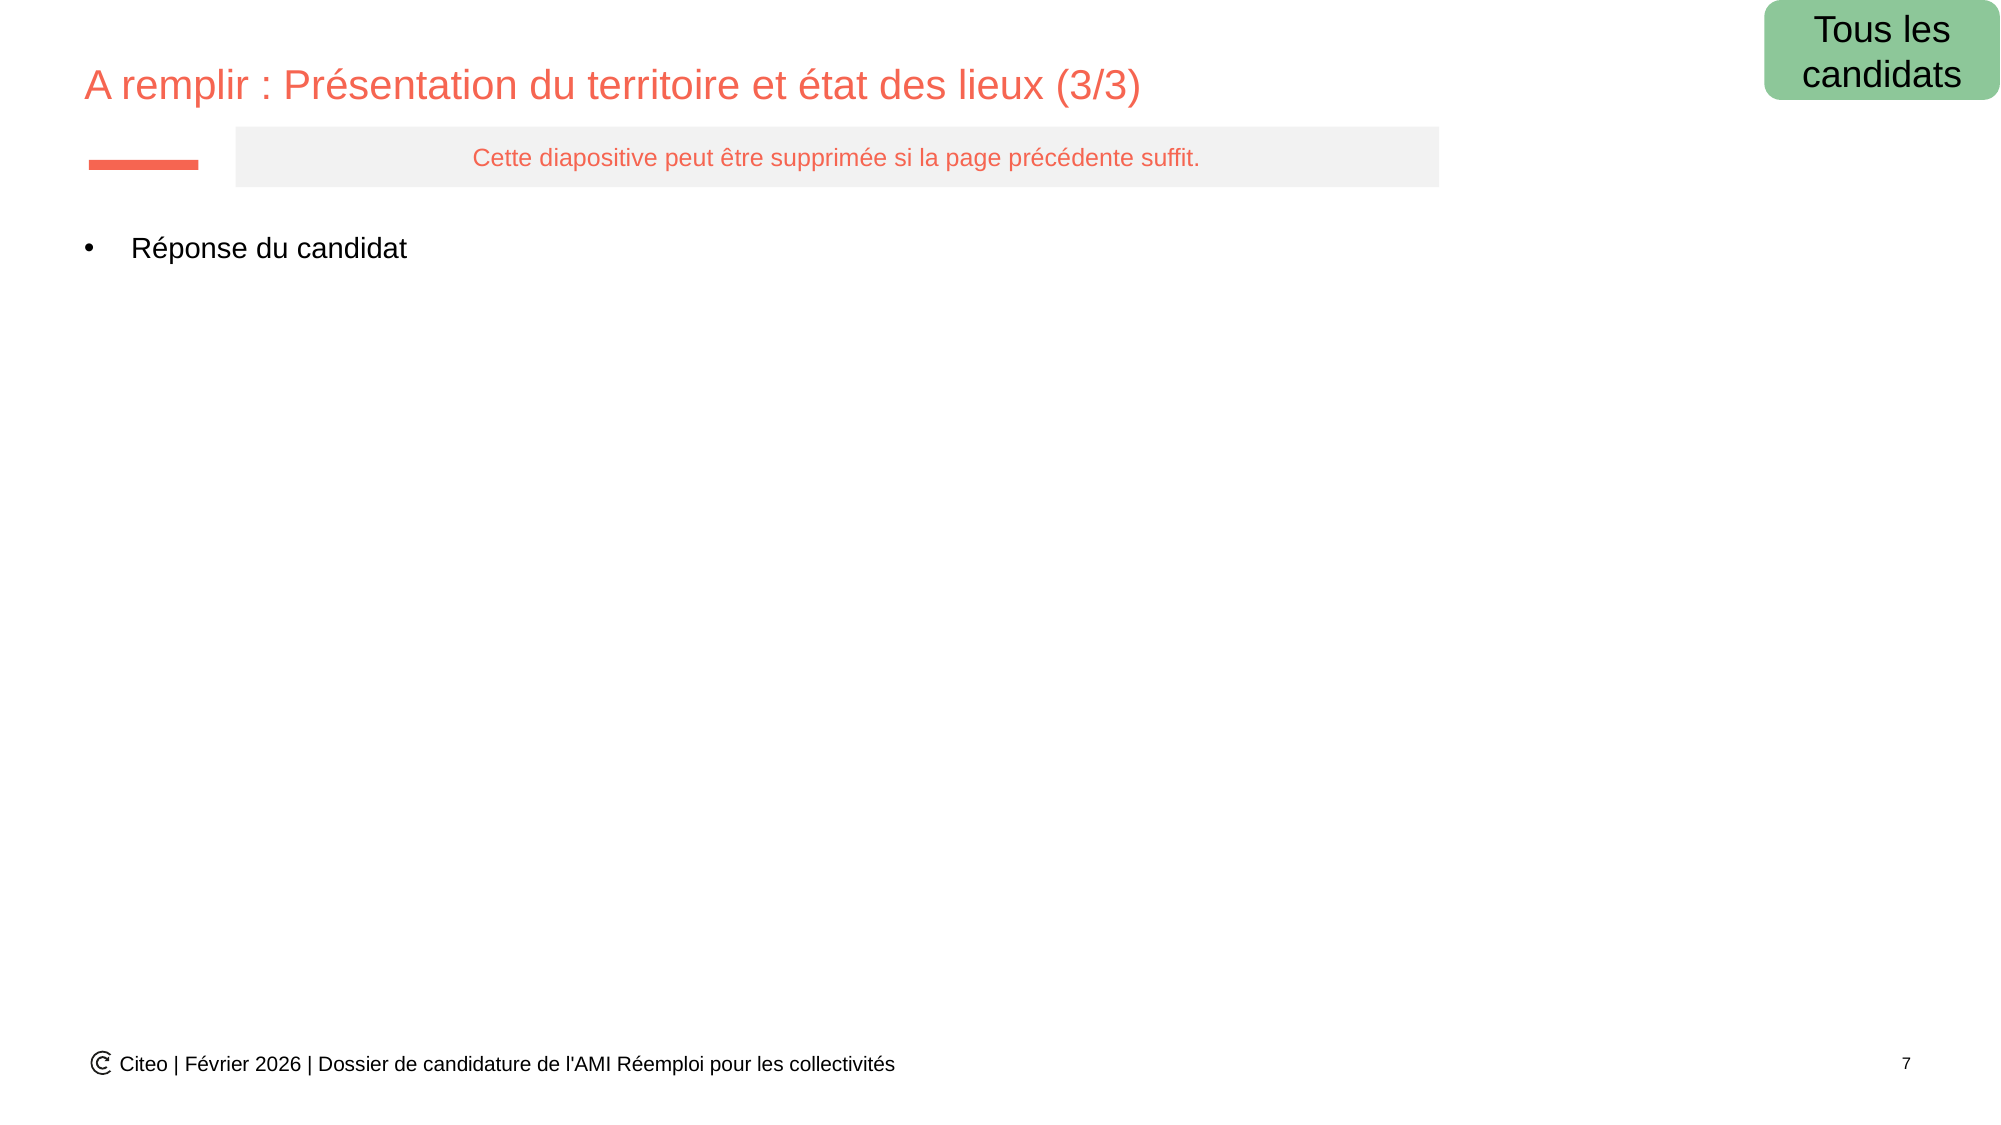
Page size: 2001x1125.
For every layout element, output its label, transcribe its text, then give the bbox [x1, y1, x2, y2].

slide_number 7 [1808, 1032, 1927, 1094]
text_box Tous les candidats [1763, 0, 2000, 102]
text_box Réponse du candidat [68, 221, 1826, 1009]
footer Citeo | Février 2026 | Dossier de candidature de l'AMI Réemploi pour les collectivités [119, 1032, 1799, 1093]
title A remplir : Présentation du territoire et état des lieux (3/3) [69, 16, 1927, 149]
text_box Cette diapositive peut être supprimée si la page précédente suffit. [235, 126, 1440, 188]
